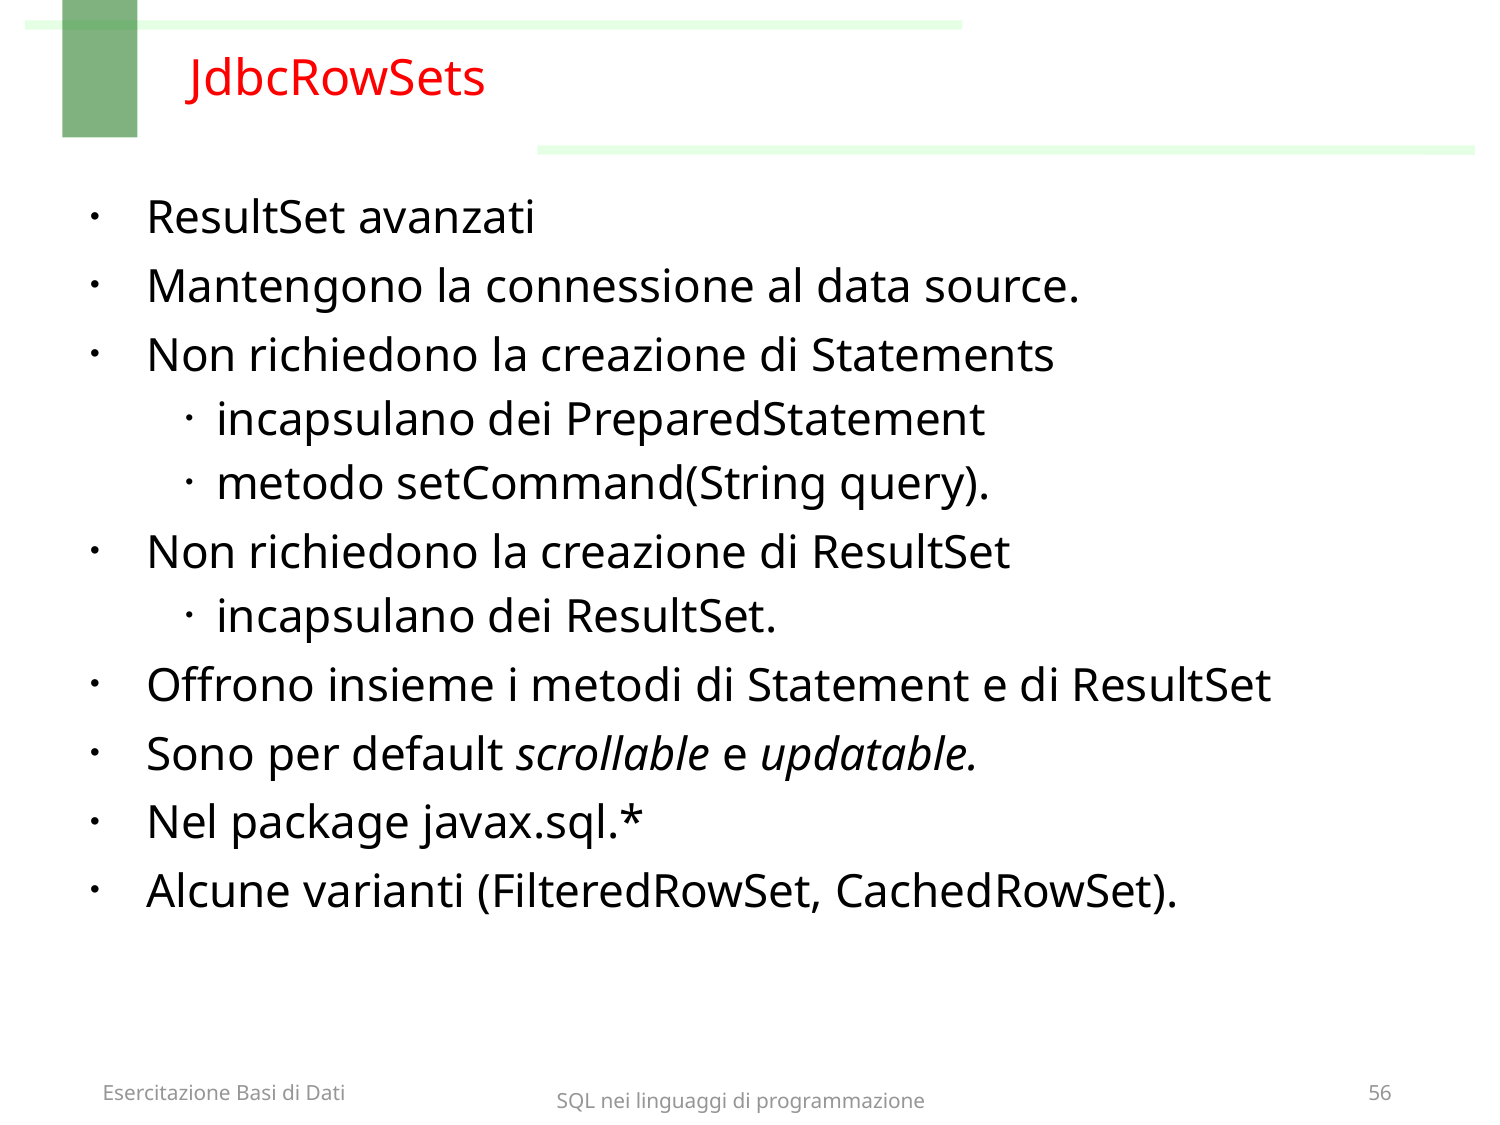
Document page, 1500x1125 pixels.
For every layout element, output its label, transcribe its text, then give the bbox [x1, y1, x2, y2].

title JdbcRowSets [174, 24, 1425, 125]
footer SQL nei linguaggi di programmazione [425, 1082, 1057, 1120]
list ResultSet avanzati Mantengono la connessione al data source. Non richiedono la creazione di Statements incapsulano dei PreparedStatement metodo setCommand(String query). Non richiedono la creazione di ResultSet incapsulano dei ResultSet. Offrono insieme i metodi di Statement e di ResultSet Sono per default scrollable e updatable. Nel package javax.sql.* Alcune varianti (FilteredRowSet, CachedRowSet). [75, 180, 1425, 1035]
